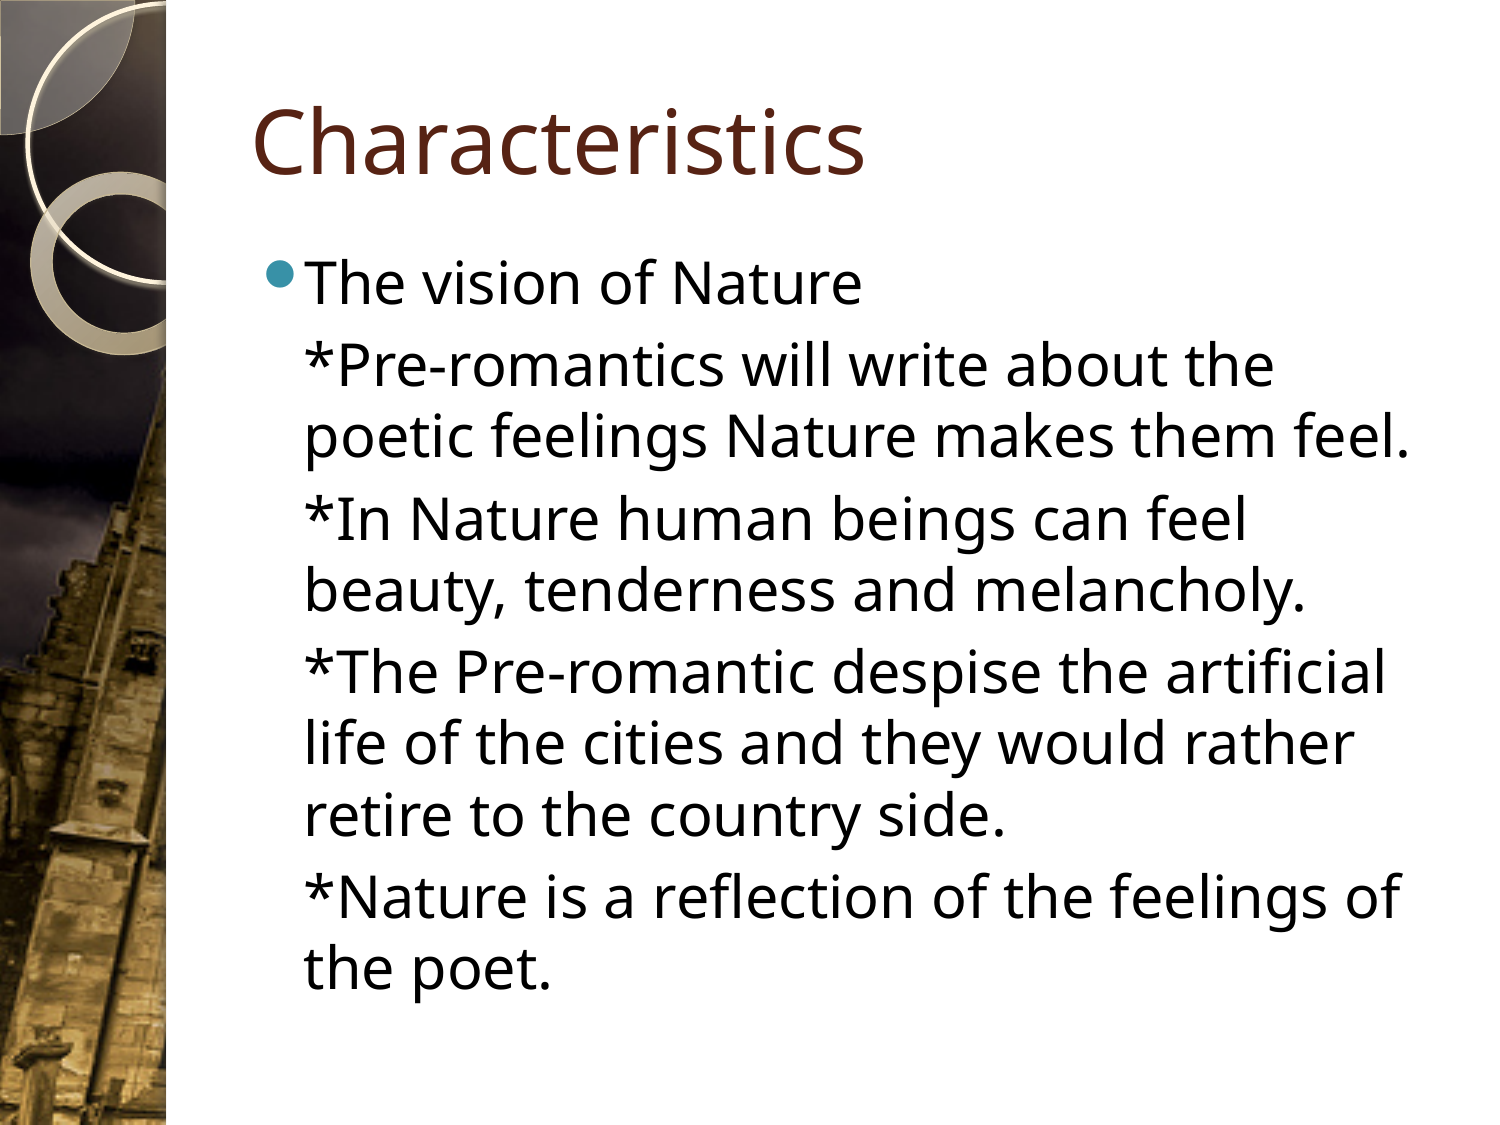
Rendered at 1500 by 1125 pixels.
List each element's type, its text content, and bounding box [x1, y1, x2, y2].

picture [32, 13, 160, 207]
picture [62, 195, 160, 280]
picture [0, 134, 166, 1125]
picture [53, 241, 160, 332]
list The vision of Nature *Pre-romantics will write about the poetic feelings Nature makes them feel. *In Nature human beings can feel beauty, tenderness and melancholy. *The Pre-romantic despise the artificial life of the cities and they would rather retire to the country side. *Nature is a reflection of the feelings of the poet. [235, 237, 1466, 1025]
title Characteristics [235, 45, 1466, 233]
picture [136, 0, 164, 4]
